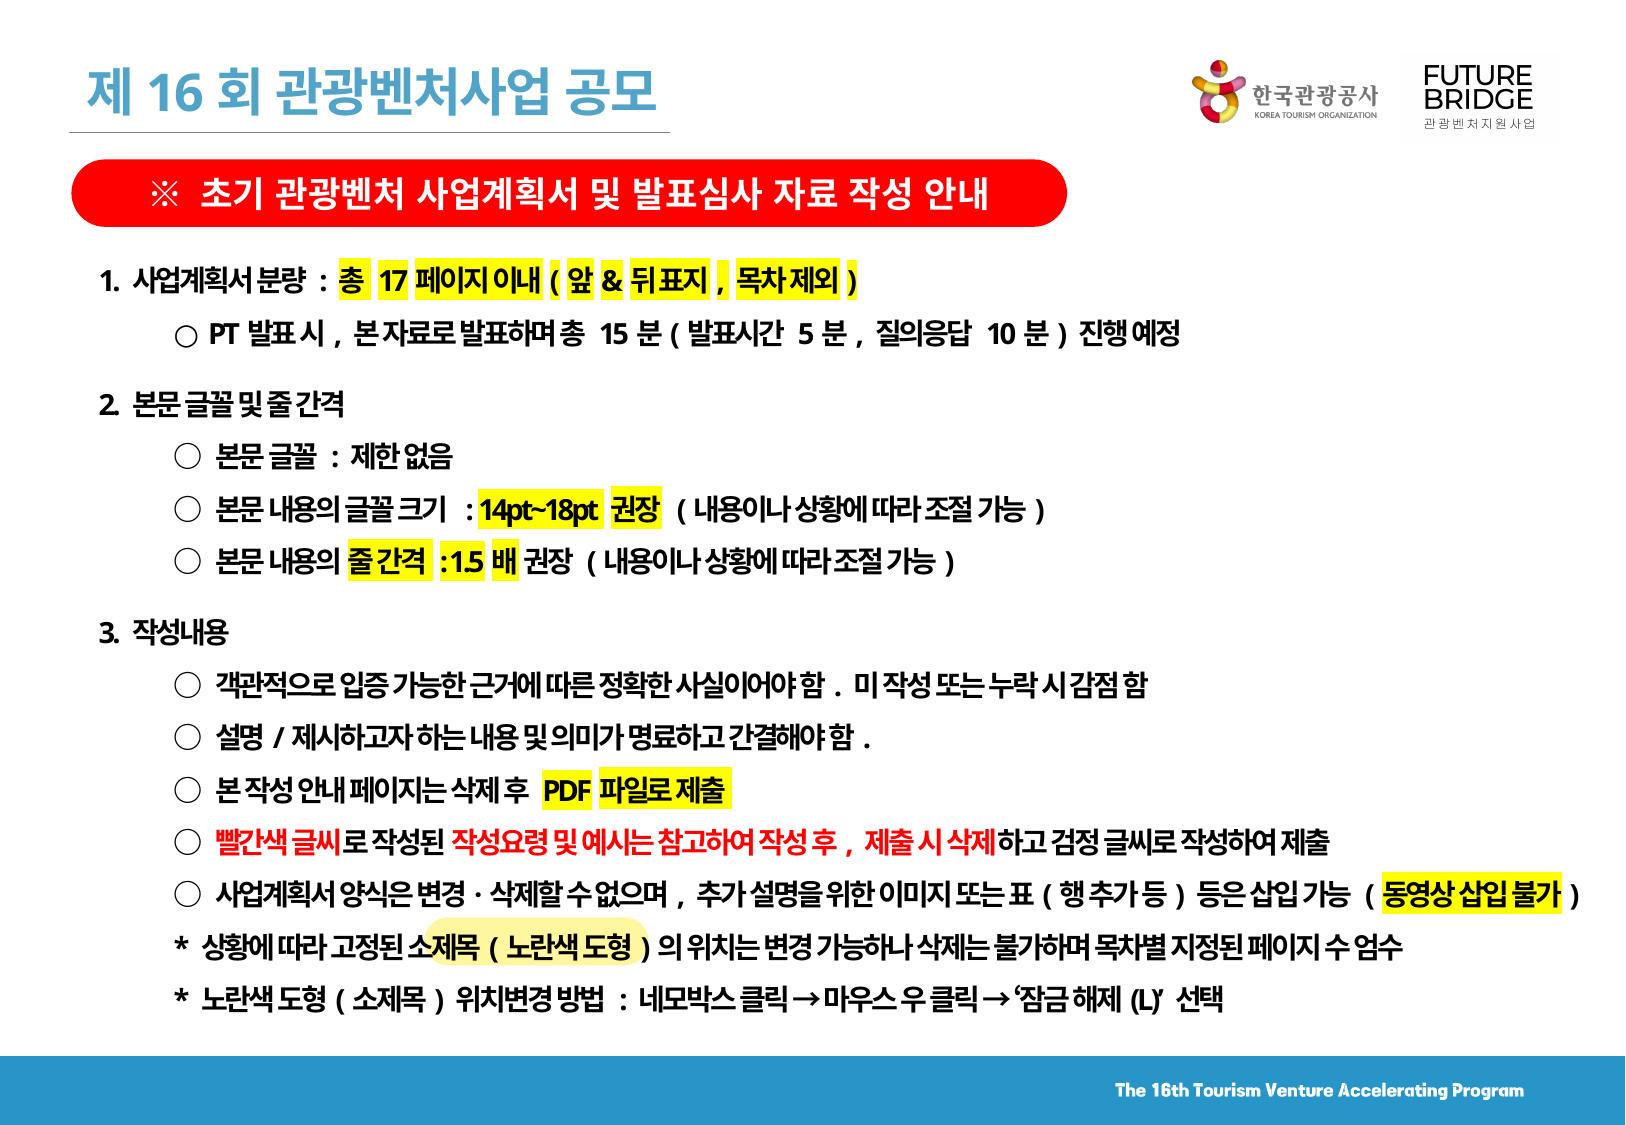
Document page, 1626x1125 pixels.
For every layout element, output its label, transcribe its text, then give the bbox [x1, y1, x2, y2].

picture [887, 1082, 1524, 1103]
picture [1192, 60, 1378, 124]
text_box 1. 사업계획서 분량 : 총 17페이지 이내(앞&뒤 표지, 목차 제외) ○ PT발표 시, 본 자료로 발표하며 총 15분(발표시간 5분, 질의응답 10분) 진행 예정 2. 본문 글꼴 및 줄 간격 ○ 본문 글꼴 : 제한 없음 ○ 본문 내용의 글꼴 크기 : 14pt~18pt 권장 (내용이나 상황에 따라 조절 가능) ○ 본문 내용의 줄 간격 : 1.5배 권장 (내용이나 상황에 따라 조절 가능) 3. 작성내용 ○ 객관적으로 입증 가능한 근거에 따른 정확한 사실이어야 함. 미 작성 또는 누락 시 감점 함 ○ 설명/제시하고자 하는 내용 및 의미가 명료하고 간결해야 함. ○ 본 작성 안내 페이지는 삭제 후 PDF파일로 제출 ○ 빨간색 글씨로 작성된 작성요령 및 예시는 참고하여 작성 후, 제출 시 삭제하고 검정 글씨로 작성하여 제출 ○ 사업계획서 양식은 변경·삭제할 수 없으며, 추가 설명을 위한 이미지 또는 표(행 추가 등) 등은 삽입 가능 (동영상 삽입 불가) * 상황에 따라 고정된 소제목(노란색 도형)의 위치는 변경 가능하나 삭제는 불가하며 목차별 지정된 페이지 수 엄수 * 노란색 도형(소제목) 위치변경 방법 : 네모박스 클릭 → 마우스 우 클릭 → ‘잠금 해제(L)’ 선택 [92, 240, 1625, 1021]
text_box 제16회 관광벤처사업 공모 [86, 66, 672, 123]
picture [1400, 53, 1563, 144]
text_box ※ 초기 관광벤처 사업계획서 및 발표심사 자료 작성 안내 [70, 158, 1069, 228]
